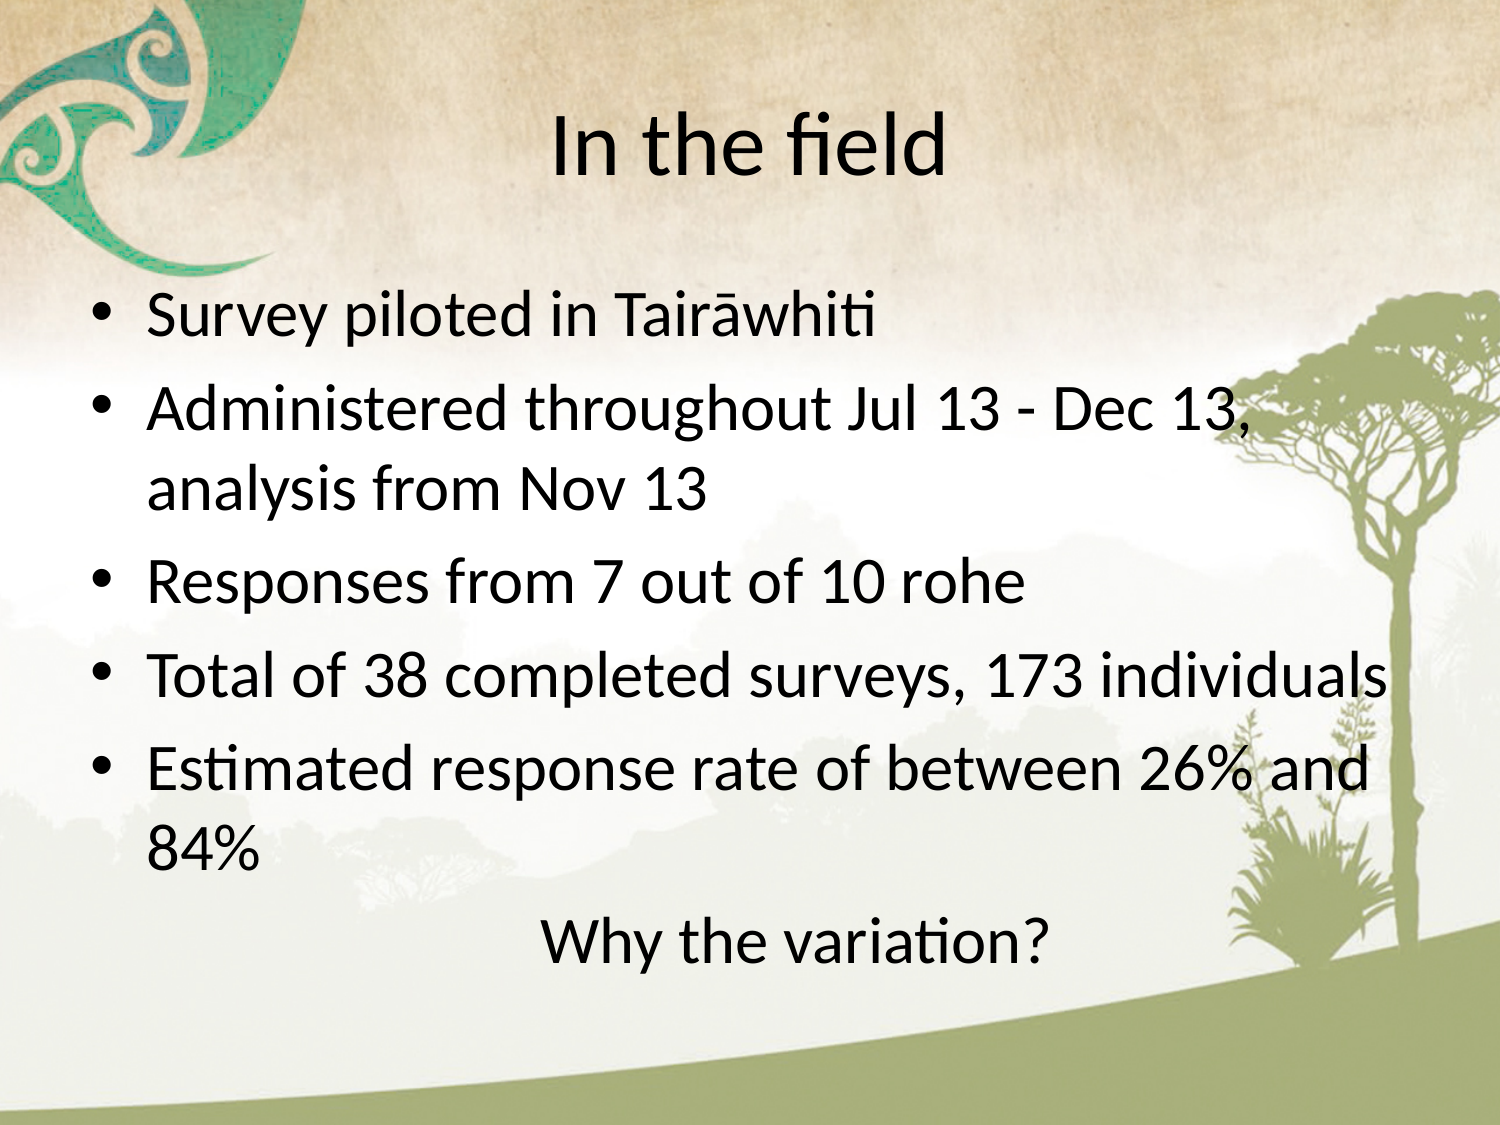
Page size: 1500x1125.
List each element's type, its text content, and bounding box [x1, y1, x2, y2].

list Survey piloted in Tairāwhiti Administered throughout Jul 13 - Dec 13, analysis from Nov 13 Responses from 7 out of 10 rohe Total of 38 completed surveys, 173 individuals Estimated response rate of between 26% and 84% Why the variation? [75, 262, 1425, 1005]
picture [0, 0, 1500, 1125]
title In the field [75, 45, 1425, 233]
